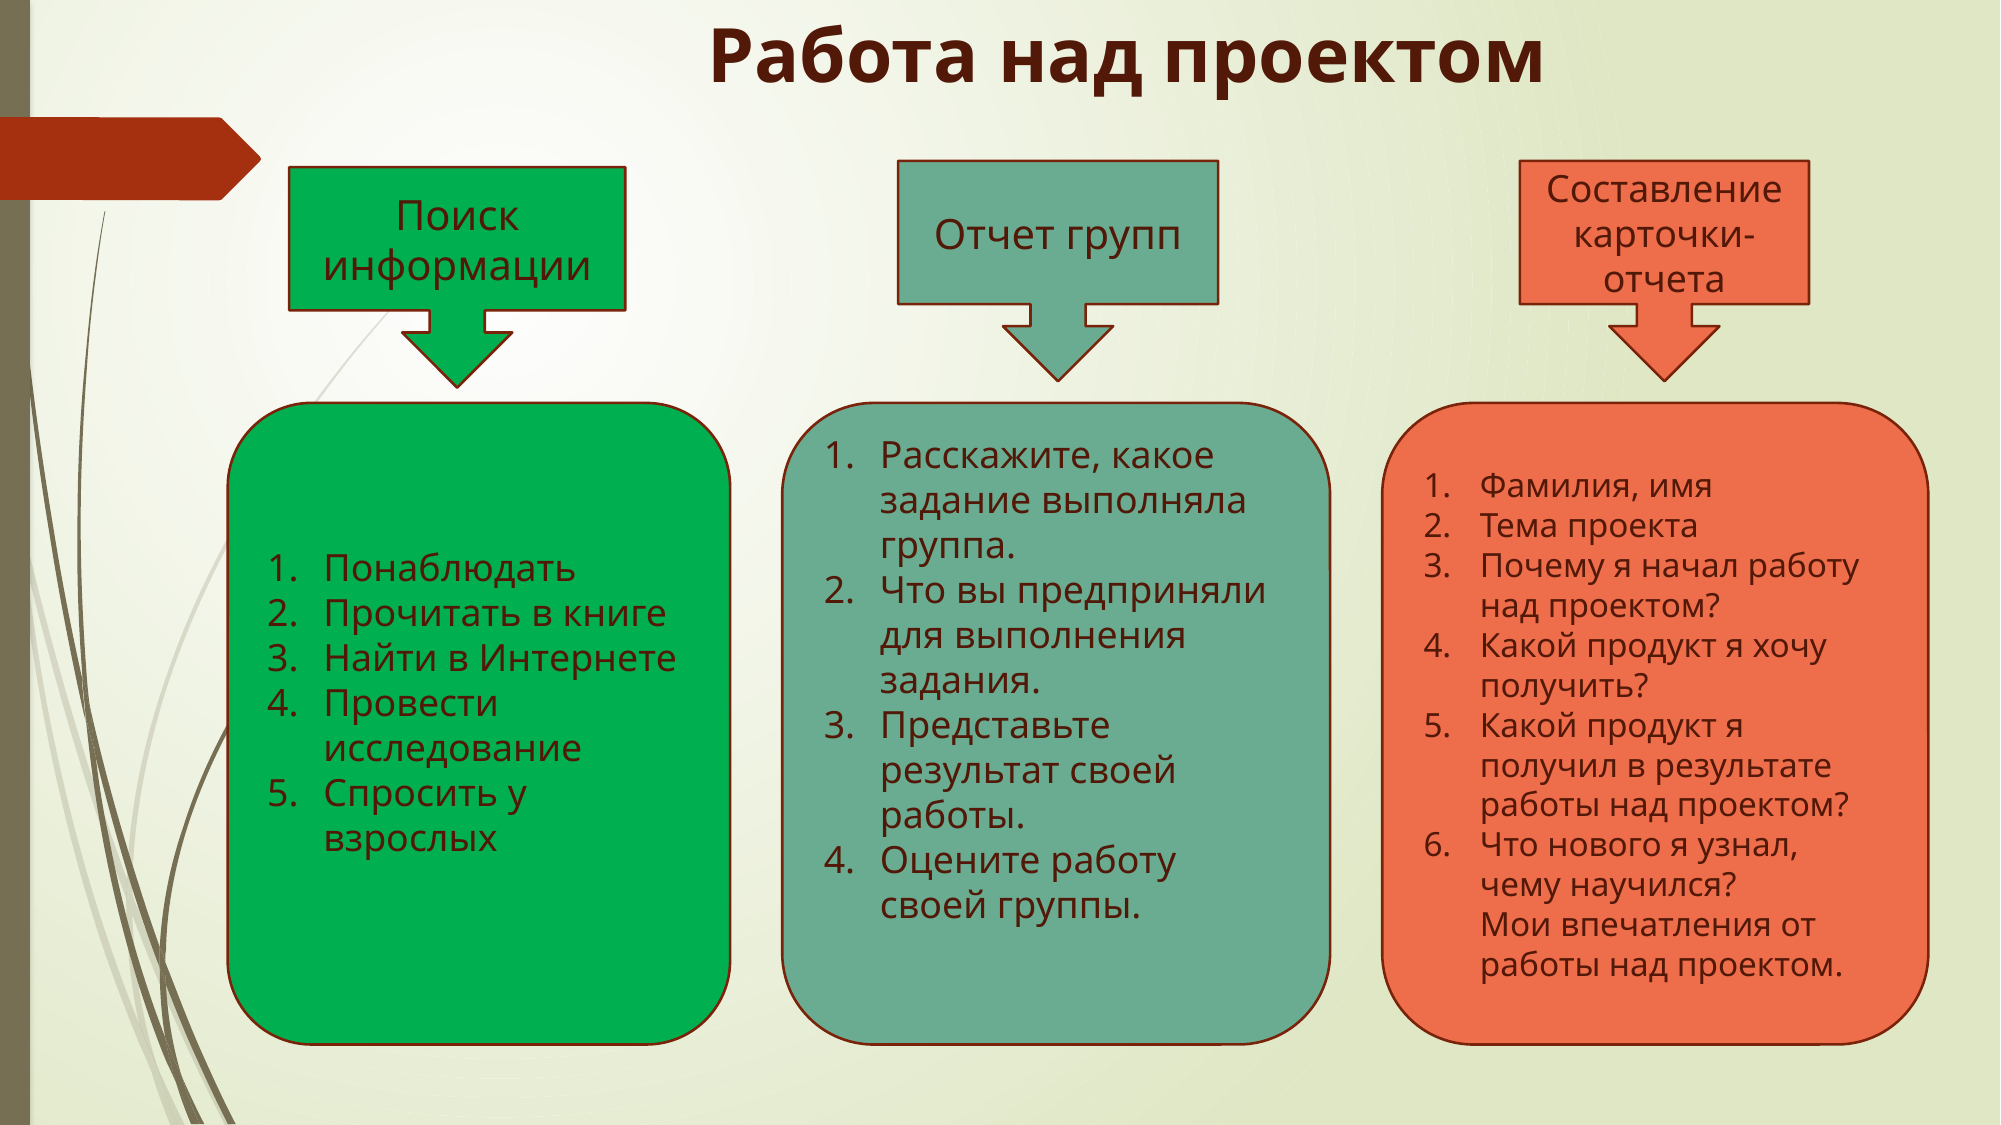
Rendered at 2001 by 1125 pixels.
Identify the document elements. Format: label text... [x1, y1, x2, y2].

text_box Фамилия, имя Тема проекта Почему я начал работу над проектом? Какой продукт я хочу получить? Какой продукт я получил в результате работы над проектом? Что нового я узнал, чему научился? Мои впечатления от работы над проектом. [1380, 401, 1930, 1046]
text_box Поиск информации [287, 165, 627, 389]
text_box Составление карточки-отчета [1518, 159, 1811, 383]
text_box Расскажите, какое задание выполняла группа. Что вы предприняли для выполнения задания. Представьте результат своей работы. Оцените работу своей группы. [780, 401, 1332, 1046]
text_box Понаблюдать Прочитать в книге Найти в Интернете Провести исследование Спросить у взрослых [226, 401, 732, 1046]
title Работа над проектом [396, 0, 1859, 174]
text_box Отчет групп [896, 159, 1220, 383]
